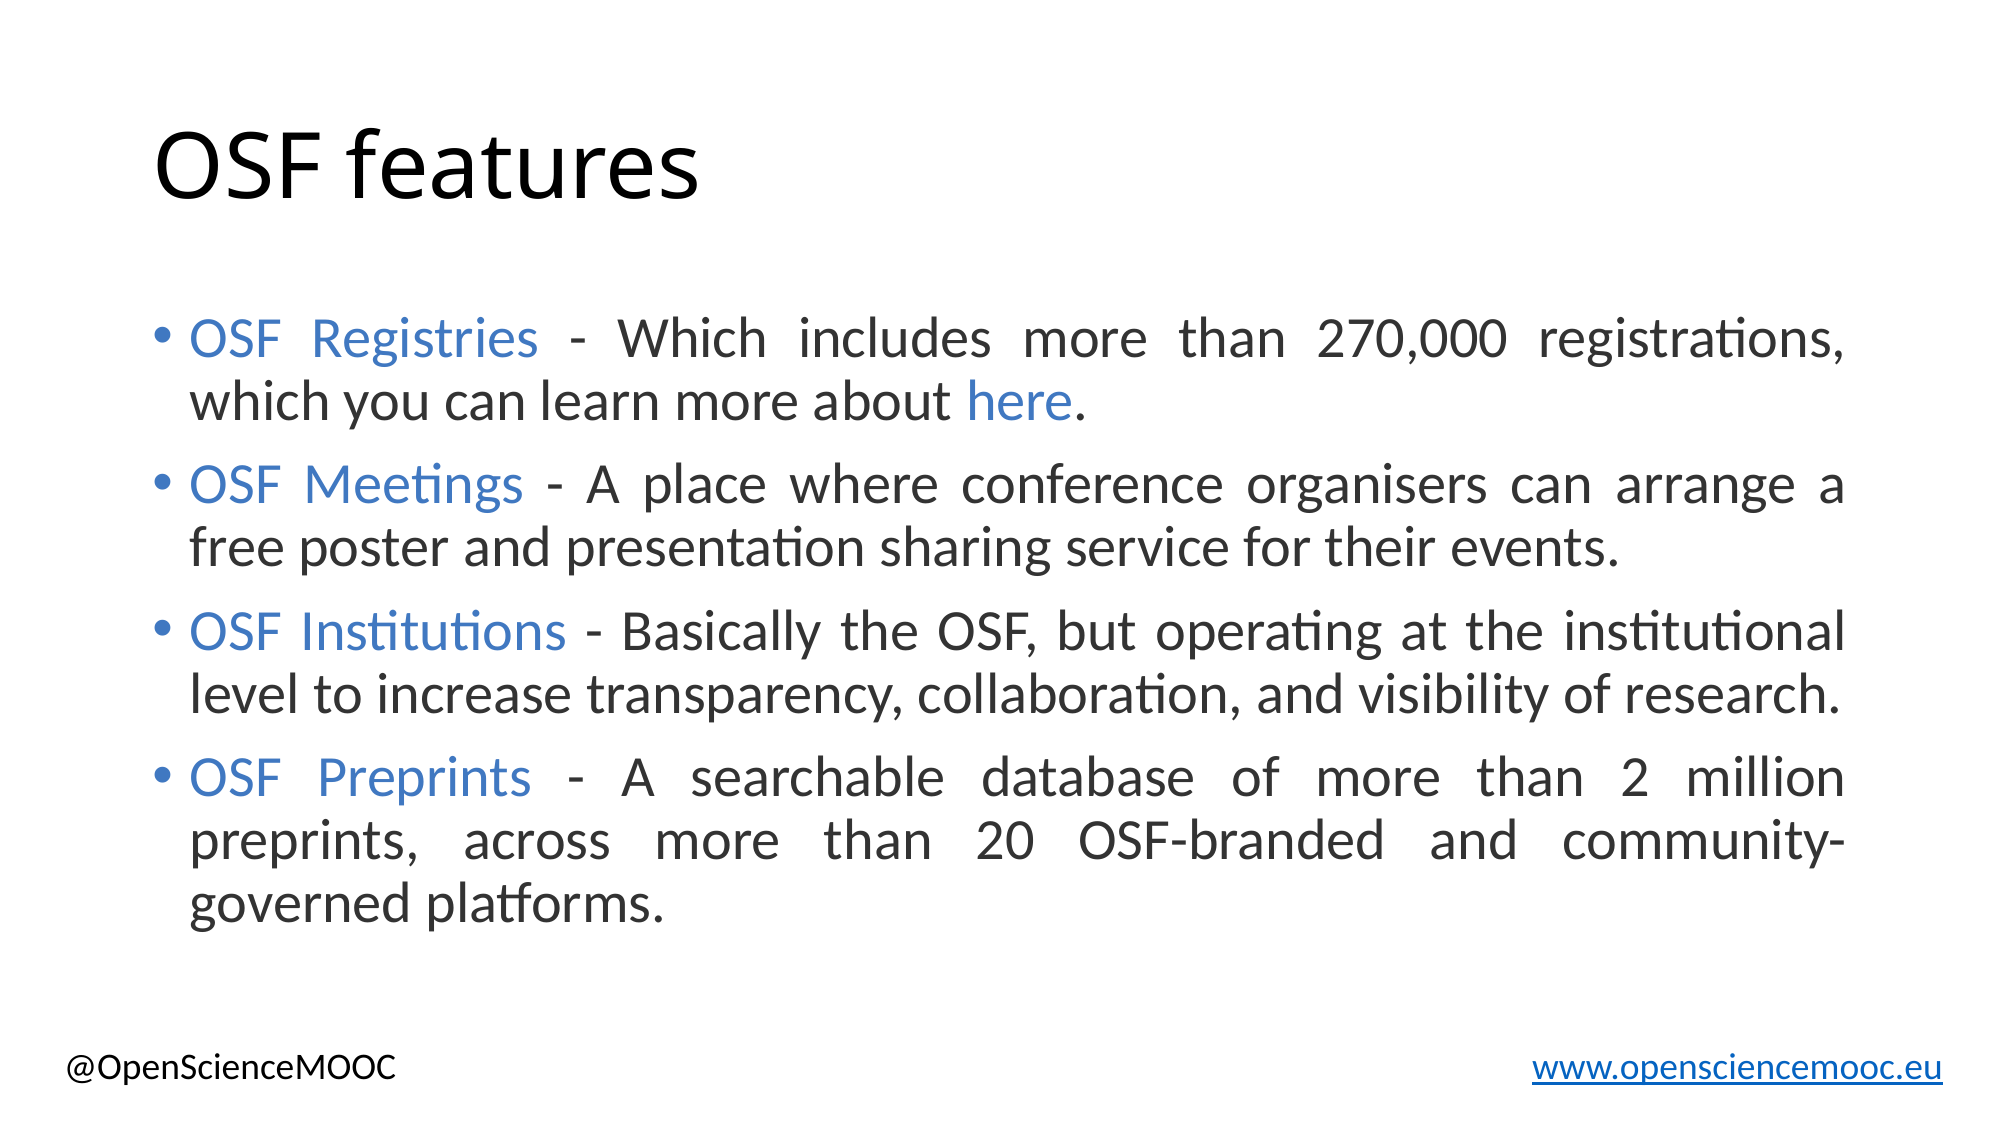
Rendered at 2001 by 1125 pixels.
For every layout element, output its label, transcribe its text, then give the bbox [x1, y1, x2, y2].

text_box www.opensciencemooc.eu [1517, 1034, 1959, 1095]
list OSF Registries - Which includes more than 270,000 registrations, which you can learn more about here. OSF Meetings - A place where conference organisers can arrange a free poster and presentation sharing service for their events. OSF Institutions - Basically the OSF, but operating at the institutional level to increase transparency, collaboration, and visibility of research. OSF Preprints - A searchable database of more than 2 million preprints, across more than 20 OSF-branded and community-governed platforms. [137, 299, 1863, 1014]
title OSF features [137, 59, 1863, 278]
text_box @OpenScienceMOOC [49, 1034, 412, 1095]
